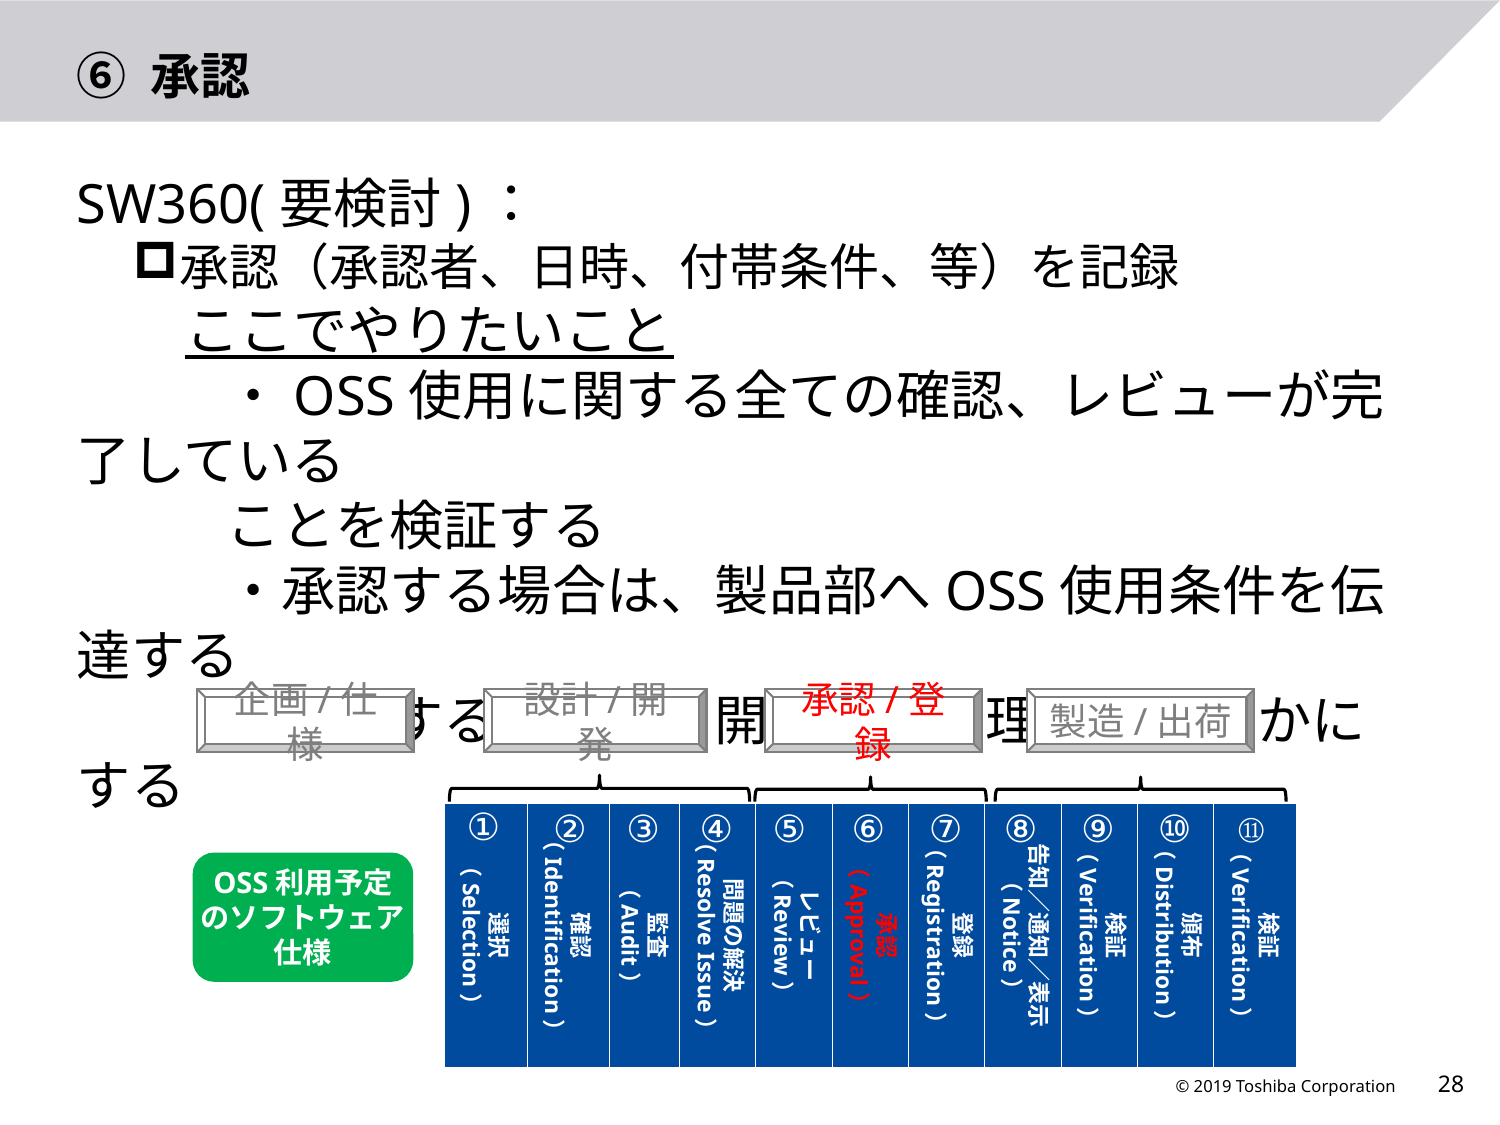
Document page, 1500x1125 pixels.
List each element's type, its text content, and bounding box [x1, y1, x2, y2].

text_box 検証 （Verification） [1061, 803, 1137, 1068]
text_box 監査 （Audit） [610, 803, 679, 1068]
text_box ⑦ [913, 802, 978, 857]
text_box 検証 （Verification） [1213, 803, 1297, 1068]
text_box 問題の解決 （Resolve Issue） [679, 803, 755, 1068]
text_box ② [538, 797, 602, 857]
text_box [995, 776, 1287, 802]
title ⑥ 承認 [0, 0, 1500, 123]
text_box 選択 （Selection） [769, 690, 978, 696]
text_box 承認/登録 [764, 688, 983, 753]
text_box レビュー （Review） [755, 803, 832, 1068]
text_box [1031, 690, 1251, 696]
text_box ⑥ [836, 802, 901, 857]
text_box ③ [611, 797, 675, 857]
text_box ① [201, 690, 410, 696]
text_box 選択 （Selection） [444, 803, 528, 1068]
text_box ⑪ [1222, 797, 1281, 857]
text_box 設計/開発 [483, 688, 708, 753]
text_box 企画/仕様 [196, 688, 415, 753]
text_box ⑨ [1066, 797, 1130, 857]
text_box 確認 （Identification） [528, 803, 610, 1068]
text_box ⑧ [989, 797, 1053, 857]
text_box OSS利用予定のソフトウェア仕様 [192, 852, 414, 982]
text_box 登録 （Registration） [908, 803, 984, 1068]
text_box ⑩ [1143, 797, 1207, 857]
text_box 製造/出荷 [1026, 688, 1256, 753]
text_box [754, 776, 987, 802]
text_box ① [451, 795, 516, 856]
list SW360(要検討)： 承認（承認者、日時、付帯条件、等）を記録 ここでやりたいこと ・OSS使用に関する全ての確認、レビューが完了している ことを検証する ・承認する場合は、製品部へOSS使用条件を伝達する ・否認する場合は、開発担当へ理由を明らかにする [76, 162, 1421, 1031]
text_box ⑤ [757, 802, 822, 857]
text_box 告知／通知／表示 （Notice） [984, 803, 1061, 1068]
text_box 承認 （Approval） [832, 803, 908, 1068]
text_box 頒布 （Distribution） [1137, 803, 1213, 1068]
text_box [449, 775, 750, 802]
text_box ④ [684, 797, 748, 857]
text_box 検証 （Verification） [488, 690, 703, 696]
